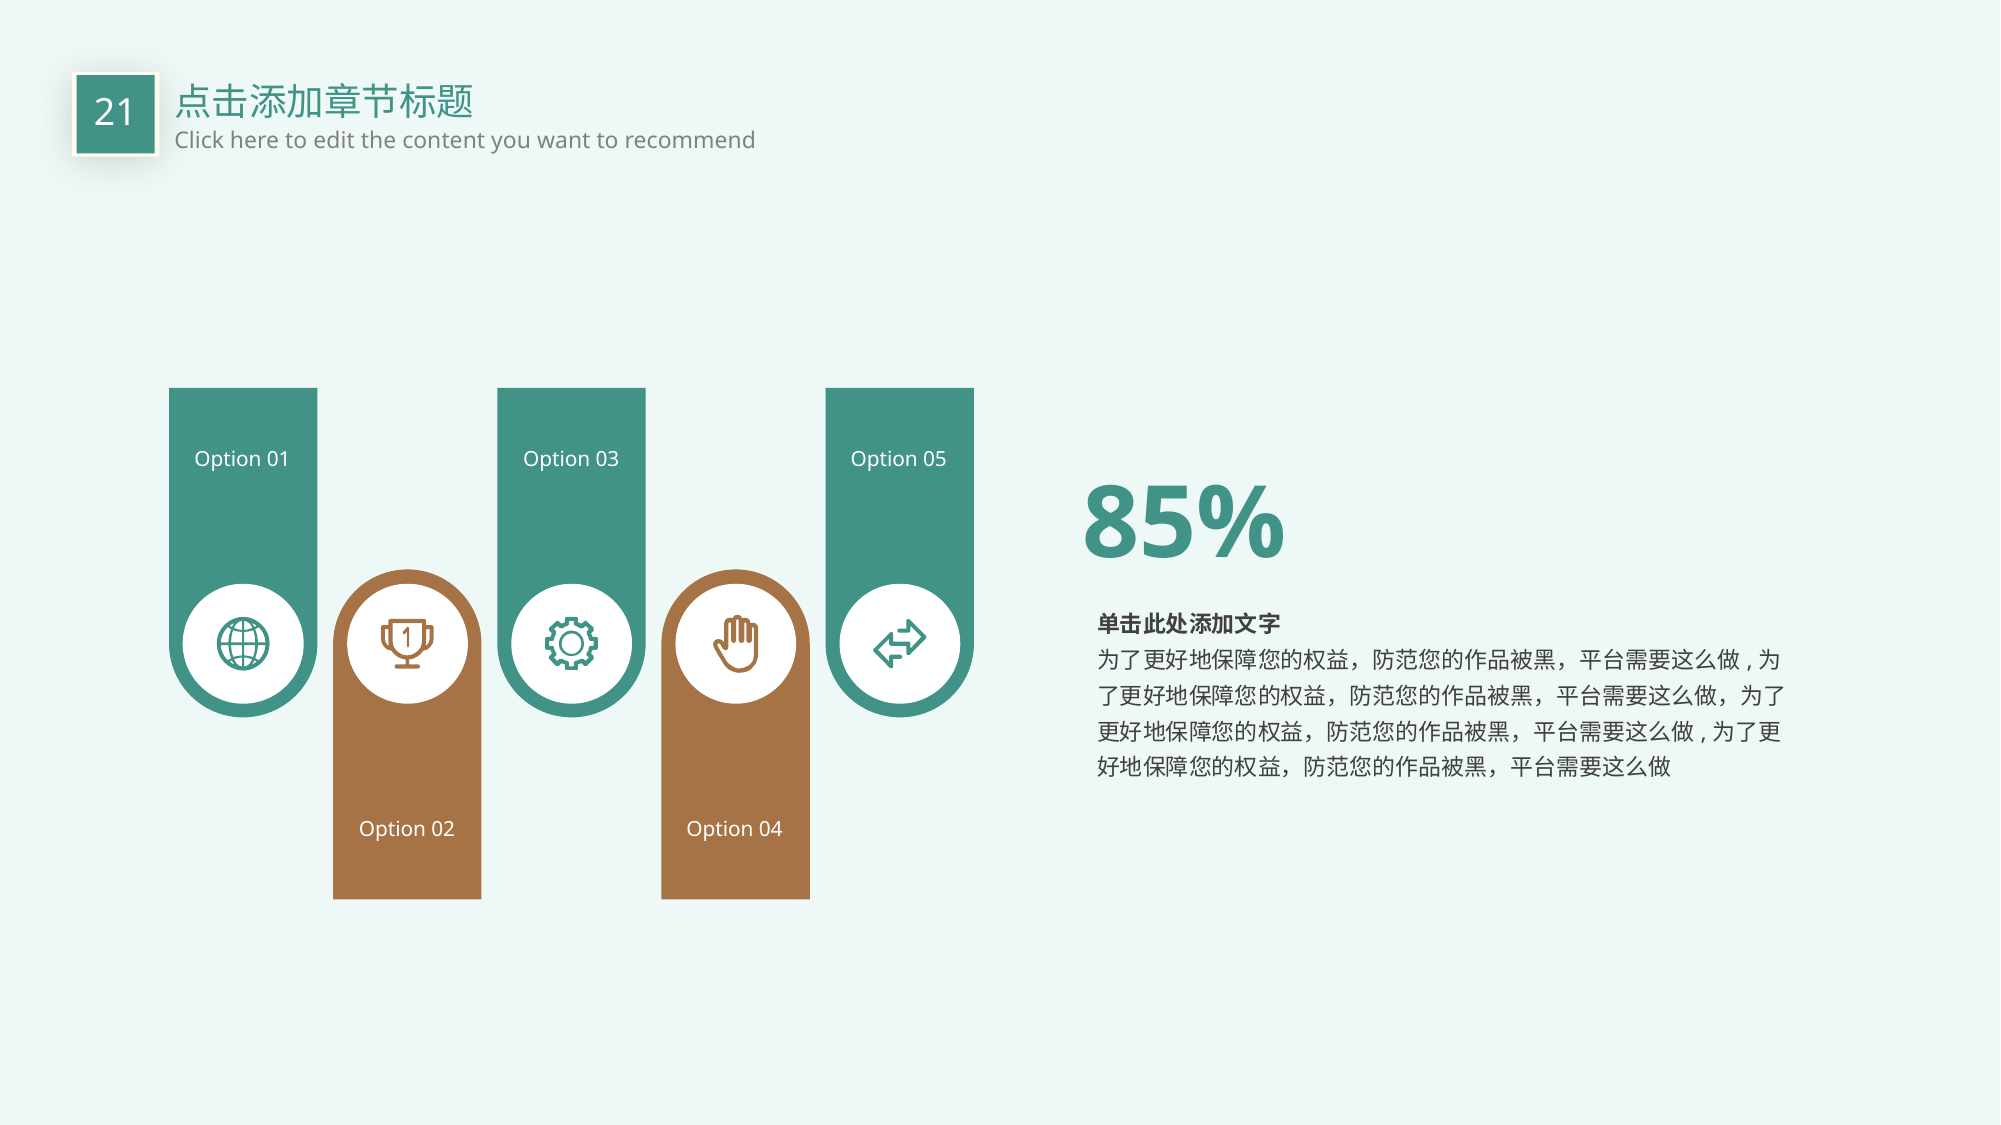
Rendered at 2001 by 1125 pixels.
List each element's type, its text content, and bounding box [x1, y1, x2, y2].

text_box [825, 387, 974, 718]
list 点击添加章节标题 [159, 75, 1454, 121]
text_box [675, 583, 797, 704]
text_box [216, 616, 270, 671]
text_box [169, 387, 318, 718]
text_box [839, 583, 961, 704]
text_box [497, 387, 646, 718]
text_box [713, 614, 759, 673]
text_box Option 05 [835, 438, 962, 478]
text_box [511, 583, 633, 704]
text_box 85% [1082, 457, 1344, 578]
text_box Option 01 [179, 438, 306, 478]
list Click here to edit the content you want to recommend [159, 121, 1454, 172]
text_box [333, 569, 482, 900]
text_box [347, 583, 468, 704]
text_box Option 02 [344, 808, 470, 849]
text_box [661, 569, 810, 900]
text_box [545, 616, 598, 671]
text_box 单击此处添加文字 为了更好地保障您的权益，防范您的作品被黑，平台需要这么做,为了更好地保障您的权益，防范您的作品被黑，平台需要这么做，为了更好地保障您的权益，防范您的作品被黑，平台需要这么做,为了更好地保障您的权益，防范您的作品被黑，平台需要这么做 [1082, 594, 1811, 788]
text_box [872, 618, 927, 669]
text_box [182, 583, 304, 704]
text_box Option 04 [671, 808, 798, 849]
text_box Option 03 [508, 438, 634, 478]
text_box [380, 618, 434, 669]
